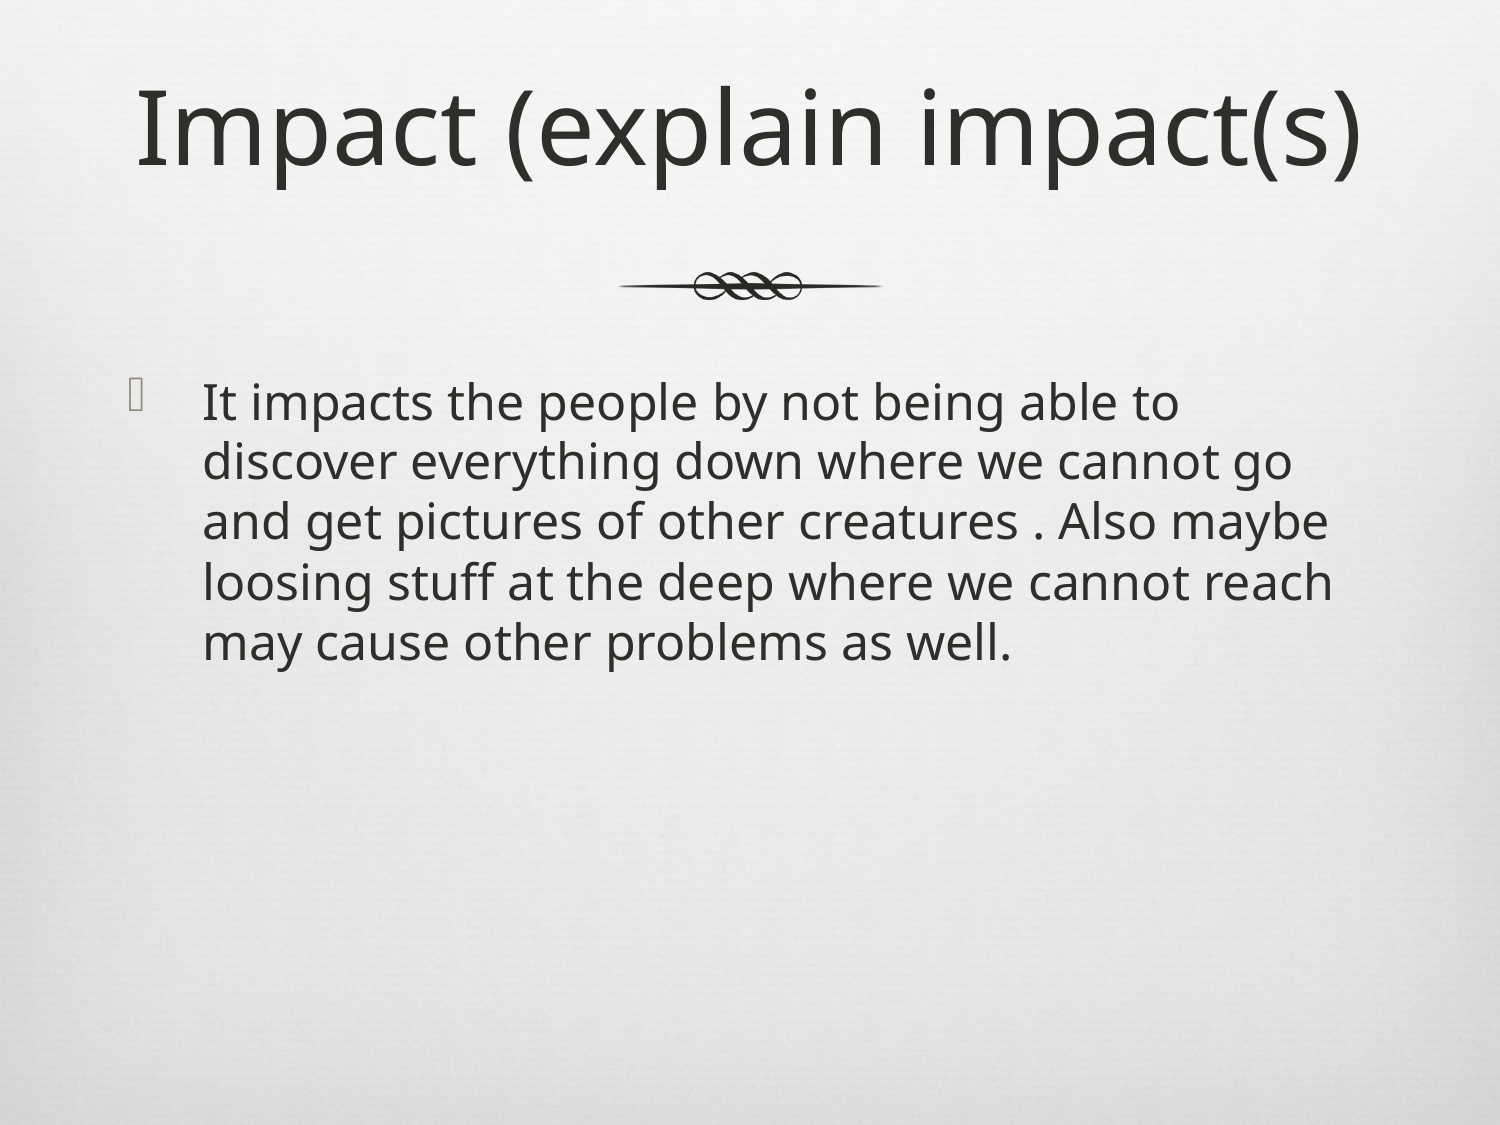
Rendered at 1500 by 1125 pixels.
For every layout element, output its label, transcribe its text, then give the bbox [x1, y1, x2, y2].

picture [615, 272, 885, 300]
title Impact (explain impact(s) [112, 11, 1388, 236]
list It impacts the people by not being able to discover everything down where we cannot go and get pictures of other creatures . Also maybe loosing stuff at the deep where we cannot reach may cause other problems as well. [112, 362, 1388, 963]
